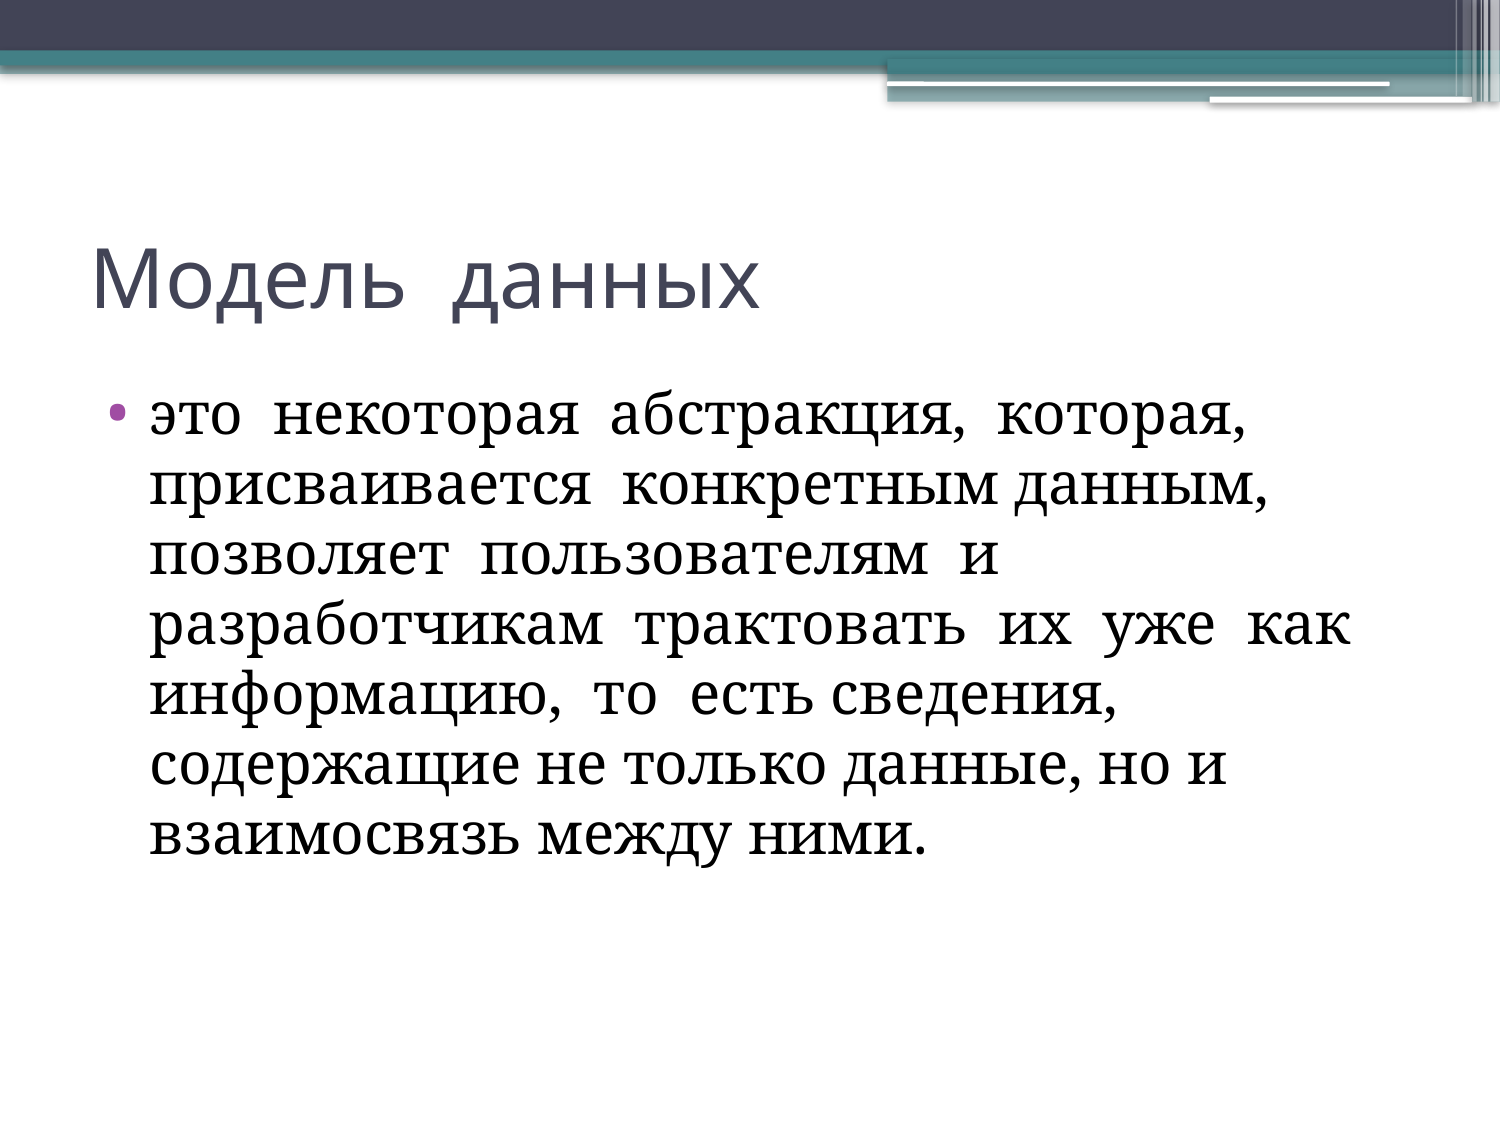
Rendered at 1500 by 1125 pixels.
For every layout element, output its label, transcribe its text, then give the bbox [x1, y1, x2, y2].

list это некоторая абстракция, которая, присваивается конкретным данным, позволяет пользователям и разработчикам трактовать их уже как информацию, то есть сведения, содержащие не только данные, но и взаимосвязь между ними. [75, 368, 1425, 1079]
title Модель данных [75, 187, 1425, 363]
